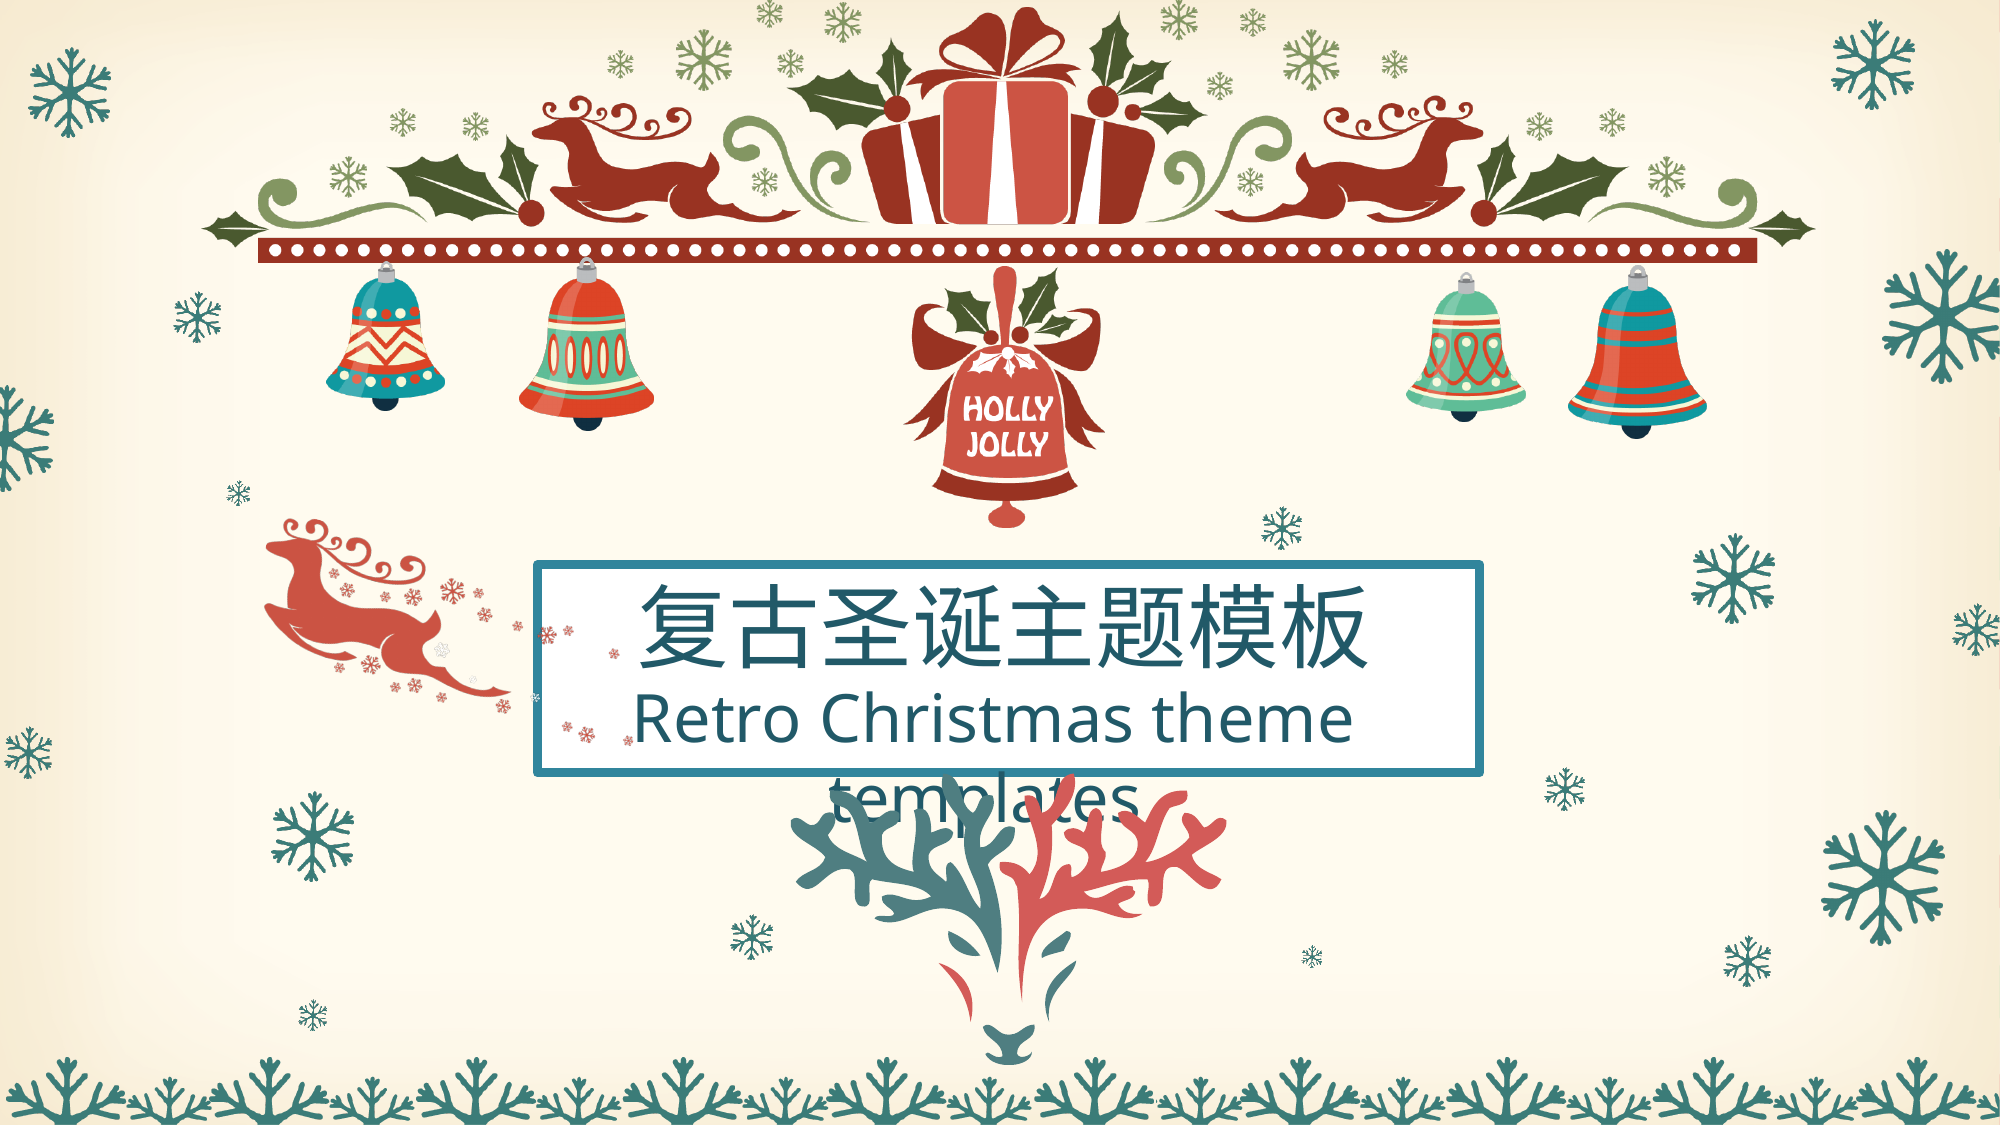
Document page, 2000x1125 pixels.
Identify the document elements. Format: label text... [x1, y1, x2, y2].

text_box [1402, 563, 1482, 775]
text_box Retro Christmas theme templates [586, 668, 1402, 844]
picture [0, 0, 2000, 1125]
text_box 复古圣诞主题模板 [660, 562, 1471, 688]
text_box [536, 730, 586, 775]
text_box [6, 1057, 2000, 1125]
